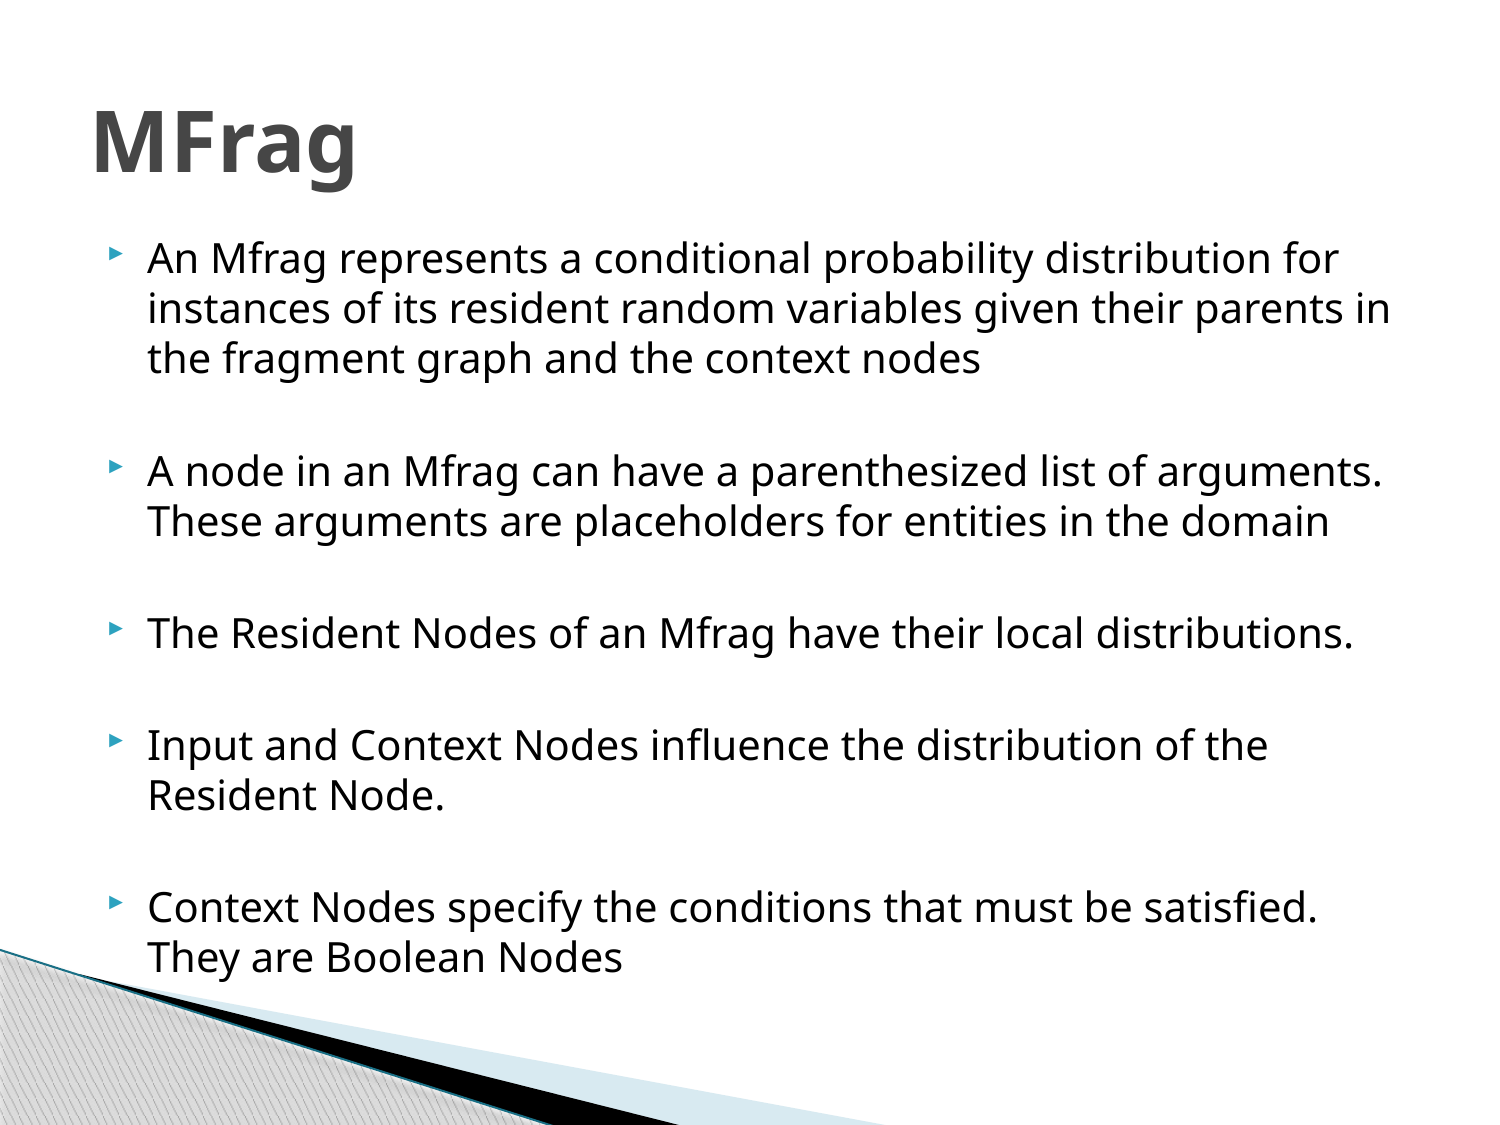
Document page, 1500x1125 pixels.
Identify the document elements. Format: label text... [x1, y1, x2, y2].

title MFrag [75, 45, 1425, 233]
list An Mfrag represents a conditional probability distribution for instances of its resident random variables given their parents in the fragment graph and the context nodes A node in an Mfrag can have a parenthesized list of arguments. These arguments are placeholders for entities in the domain The Resident Nodes of an Mfrag have their local distributions. Input and Context Nodes influence the distribution of the Resident Node. Context Nodes specify the conditions that must be satisfied. They are Boolean Nodes [75, 233, 1425, 1005]
